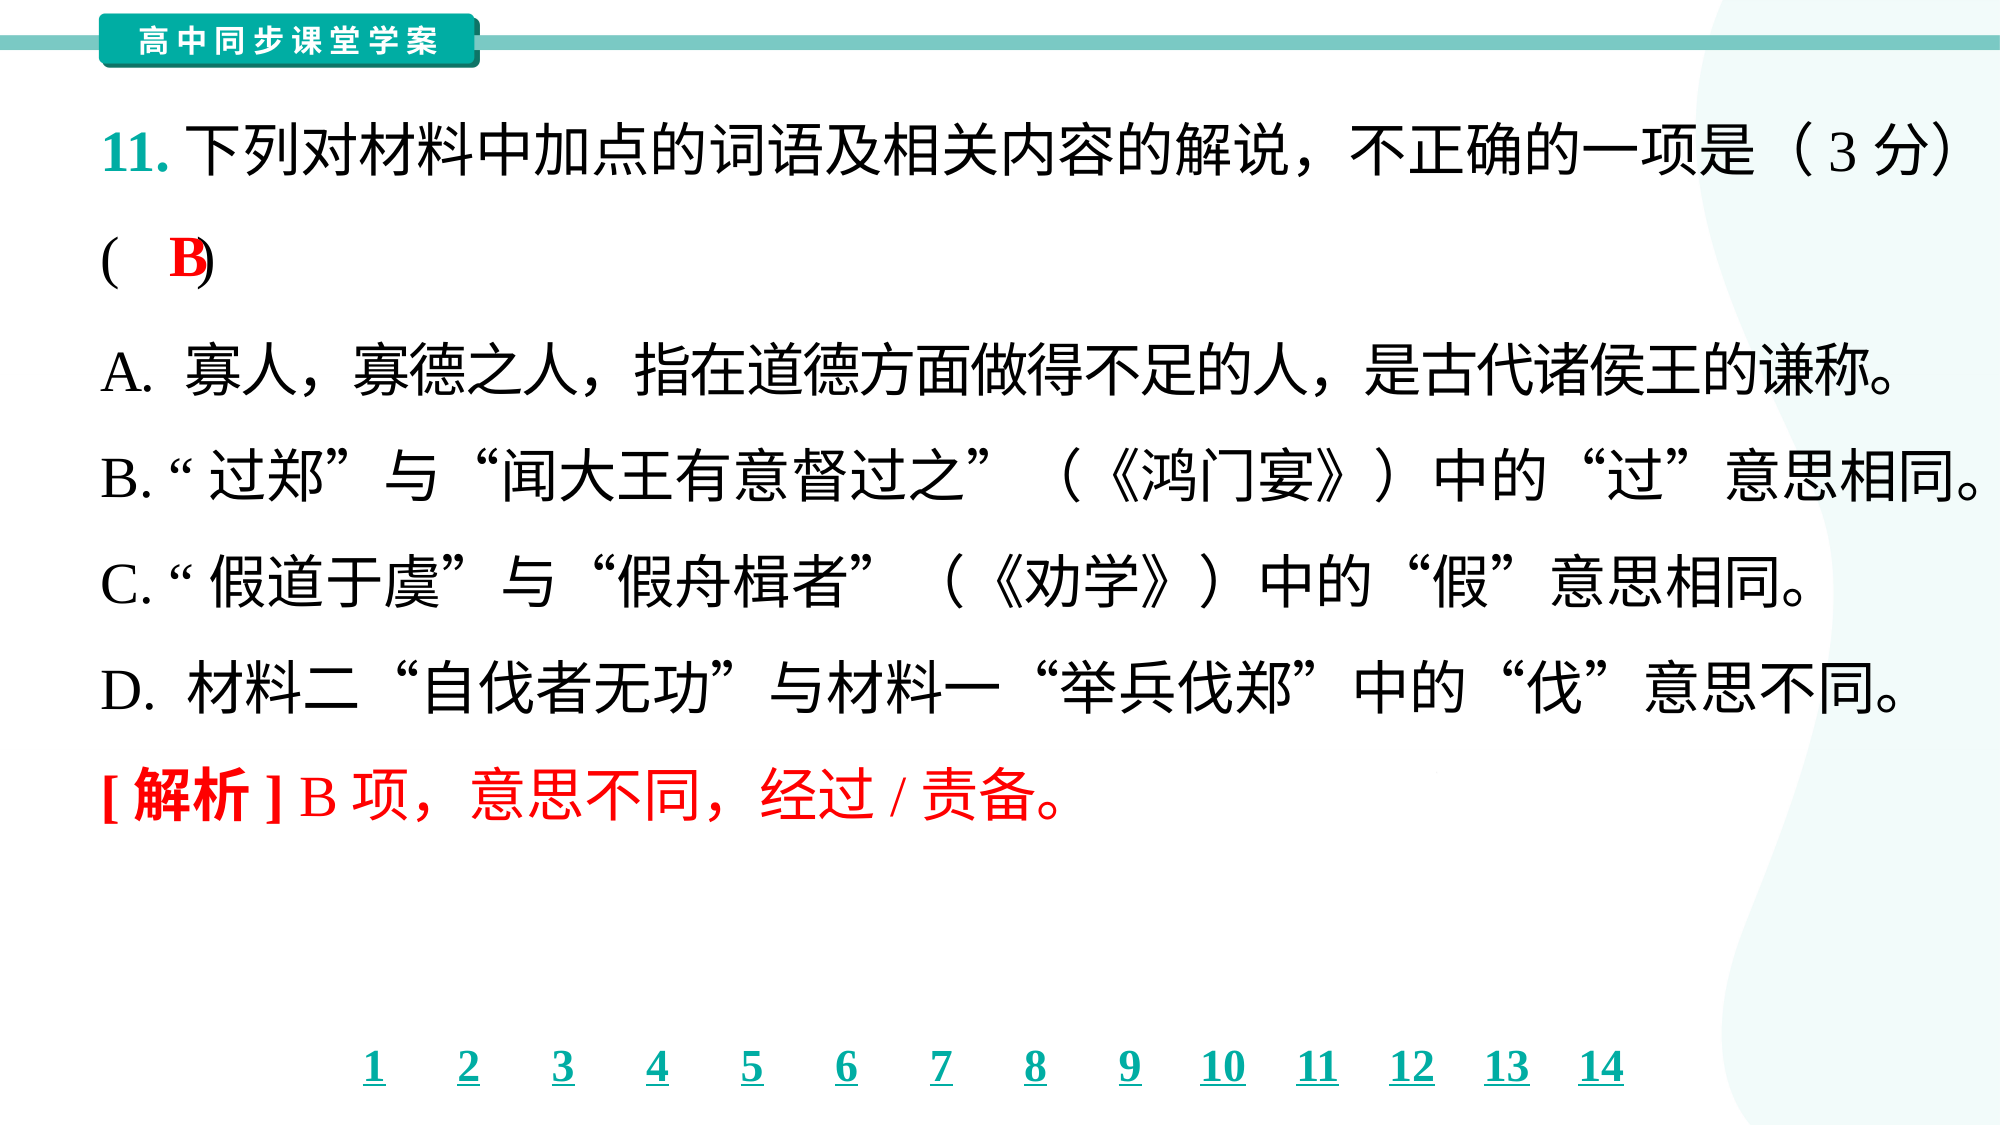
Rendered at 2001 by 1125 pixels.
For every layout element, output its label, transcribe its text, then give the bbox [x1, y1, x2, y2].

picture [0, 0, 2000, 1125]
text_box [解析] B项，意思不同，经过/责备。 [100, 725, 1899, 828]
text_box A. 寡人，寡德之人，指在道德方面做得不足的人，是古代诸侯王的谦称。 B. “过郑”与“闻大王有意督过之”（《鸿门宴》）中的“过”意思相同。 C. “假道于虞”与“假舟楫者”（《劝学》）中的“假”意思相同。 D. 材料二“自伐者无功”与材料一“举兵伐郑”中的“伐”意思不同。 [100, 296, 1899, 722]
text_box 11.下列对材料中加点的词语及相关内容的解说，不正确的一项是（3分） ( ) [100, 76, 1899, 290]
text_box B [147, 184, 230, 289]
